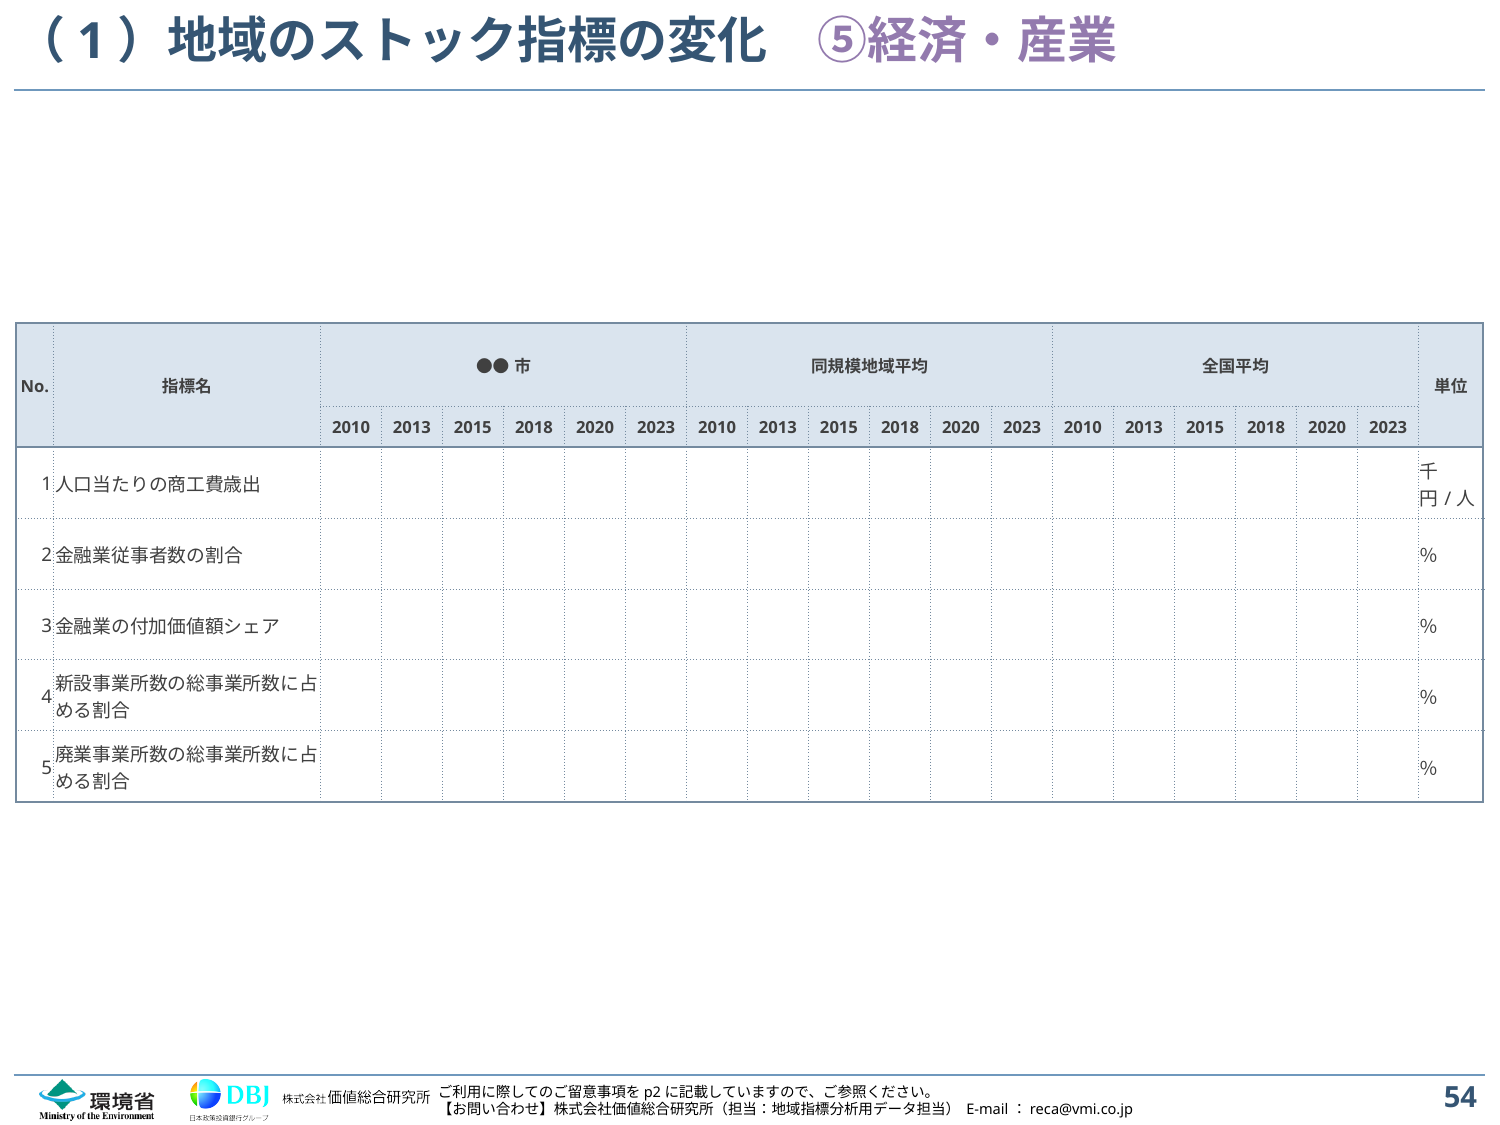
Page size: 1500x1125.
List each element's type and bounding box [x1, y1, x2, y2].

table_header [17, 324, 1482, 446]
title [0, 0, 1500, 87]
table_cell [320, 406, 1419, 446]
slide_number [1427, 1070, 1493, 1112]
picture [36, 1079, 157, 1124]
table_cell [17, 448, 1482, 801]
picture [186, 1076, 434, 1125]
